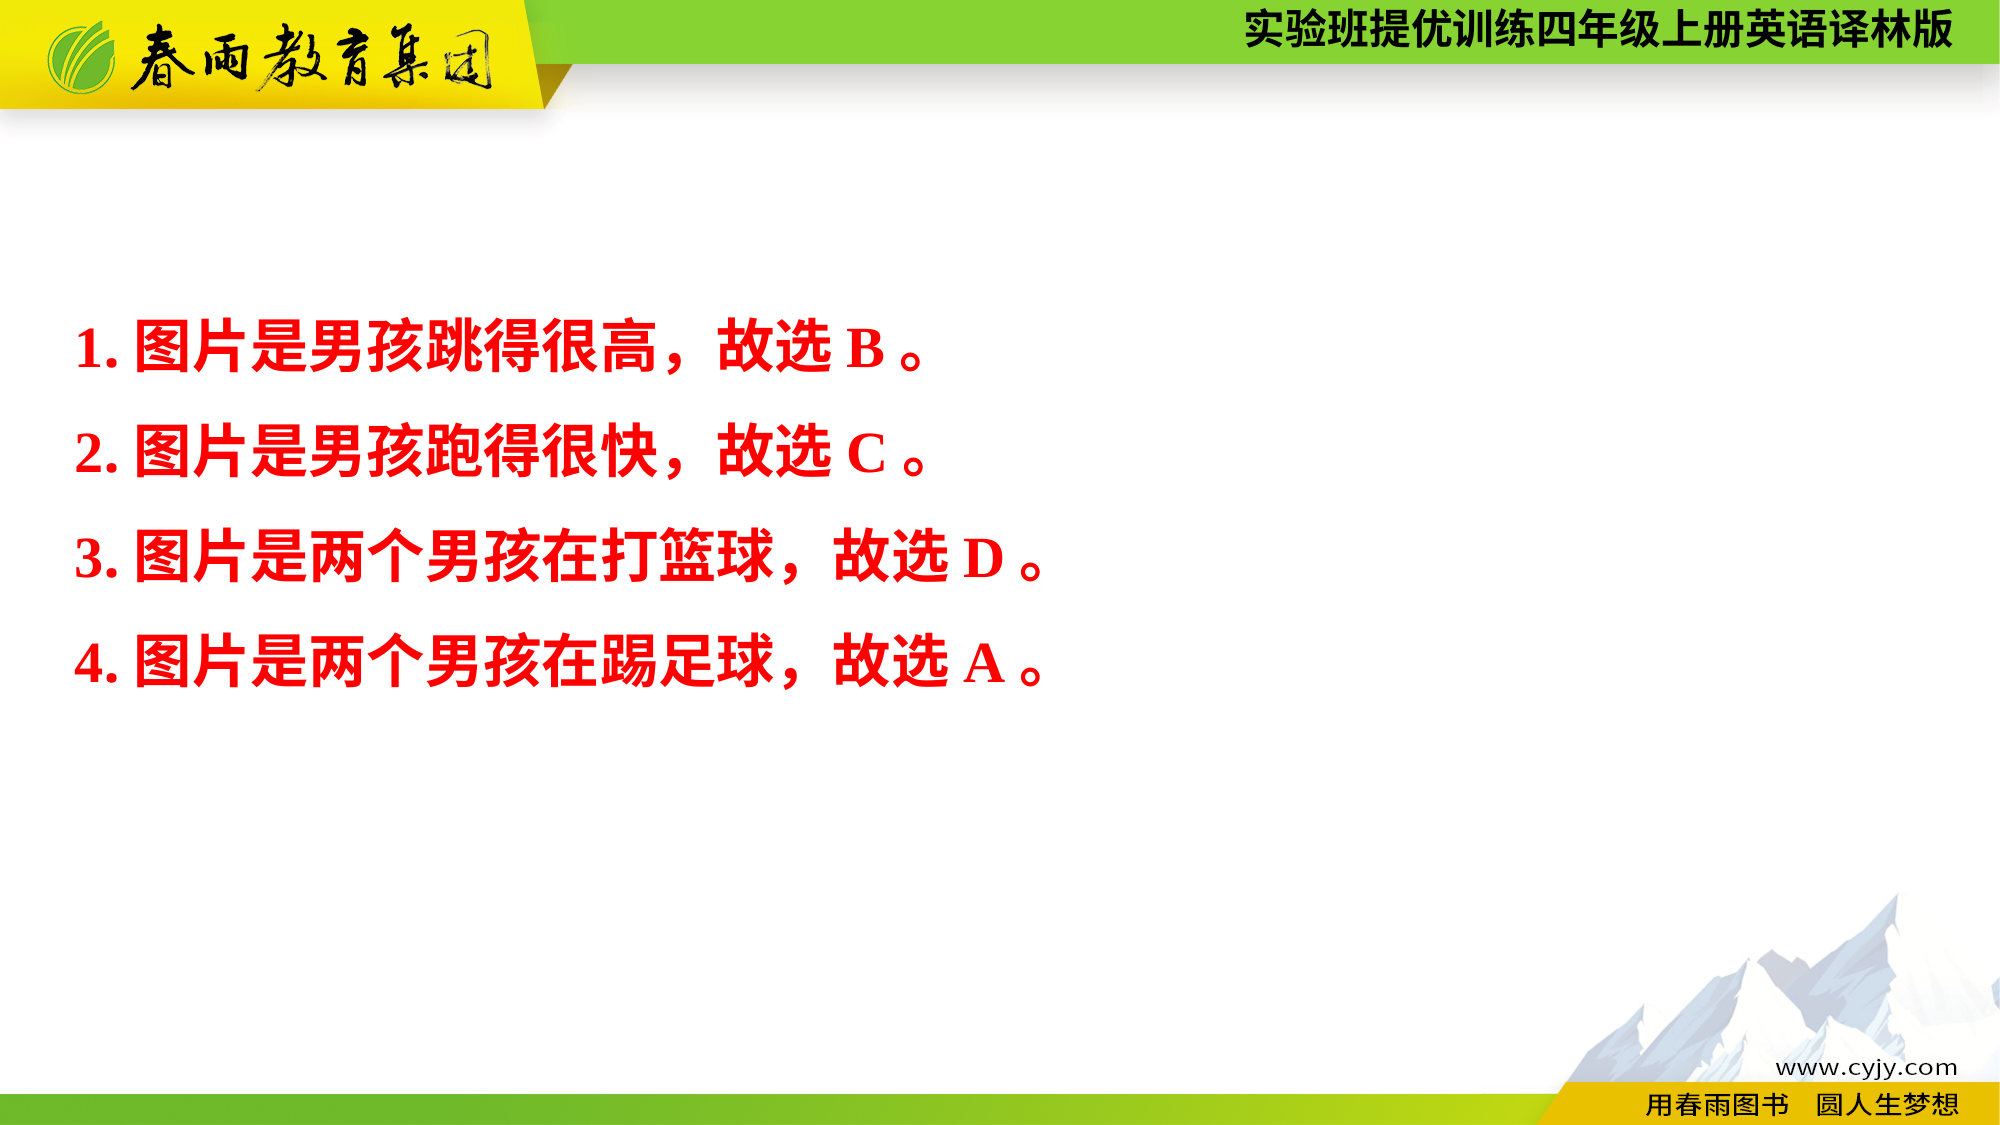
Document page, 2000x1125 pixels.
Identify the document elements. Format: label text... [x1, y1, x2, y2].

list 1.图片是男孩跳得很高，故选B。 2.图片是男孩跑得很快，故选C。 3.图片是两个男孩在打篮球，故选D。 4.图片是两个男孩在踢足球，故选A。 [59, 266, 1944, 693]
picture [0, 0, 2000, 1125]
